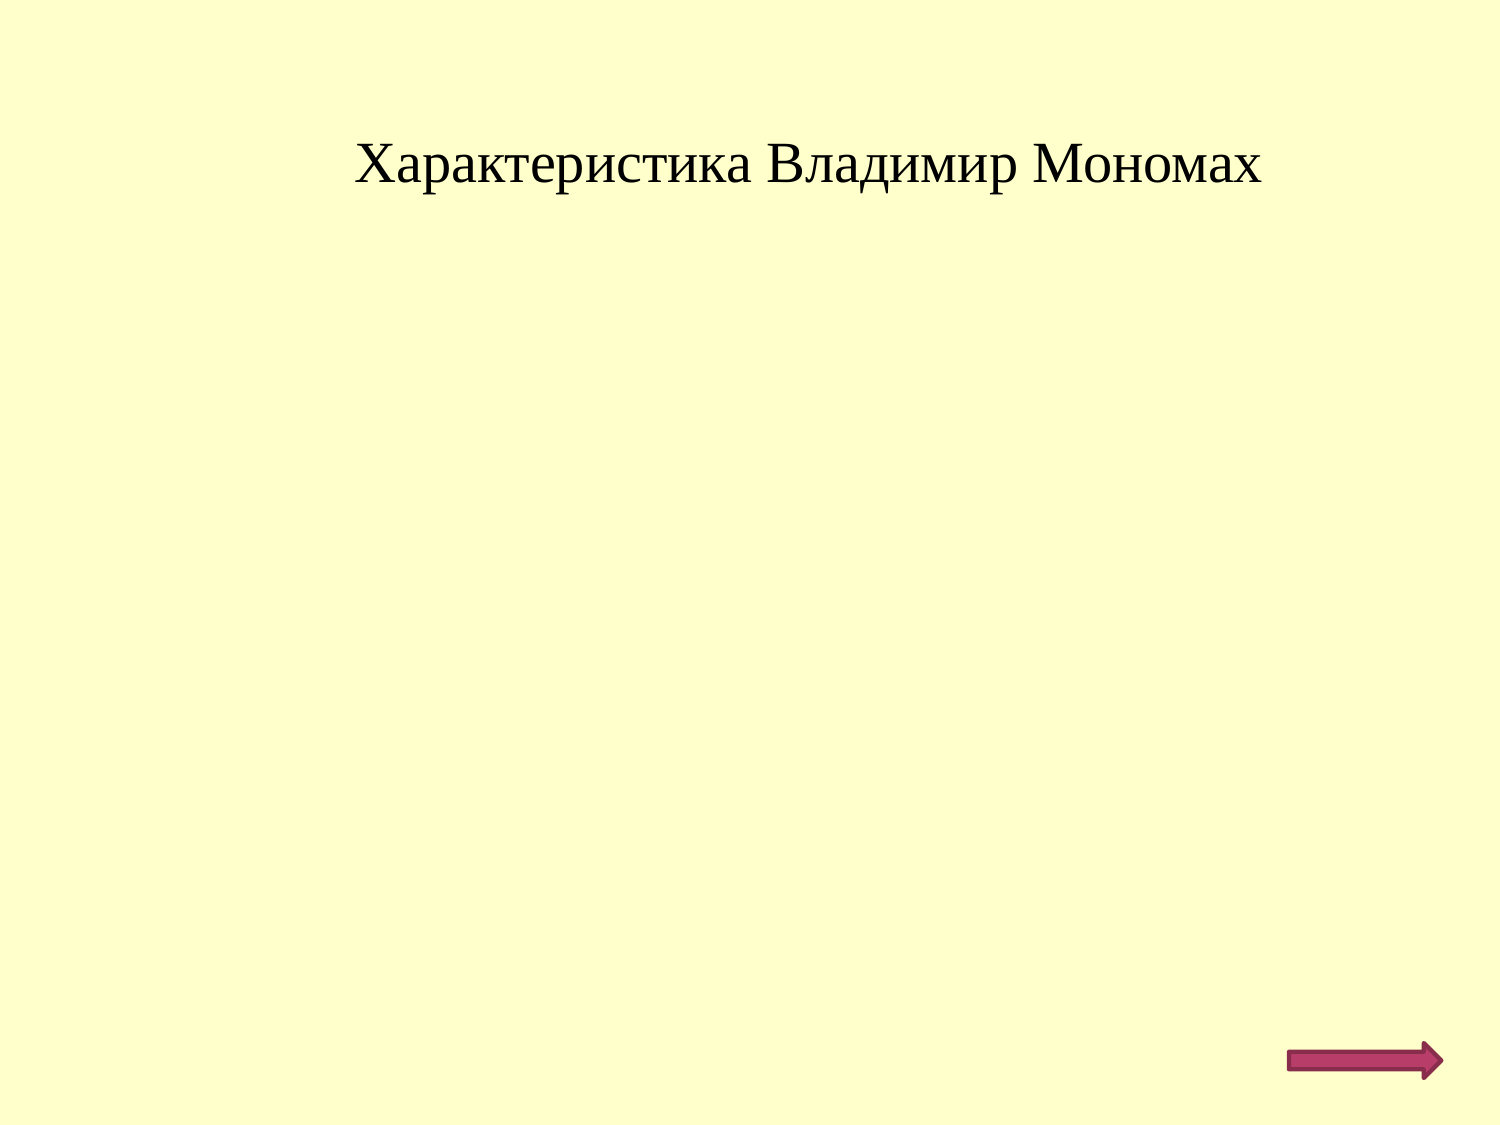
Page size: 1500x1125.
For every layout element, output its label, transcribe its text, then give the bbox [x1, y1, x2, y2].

text_box Характеристика Владимир Мономах [339, 117, 1372, 202]
text_box [1286, 1041, 1444, 1081]
